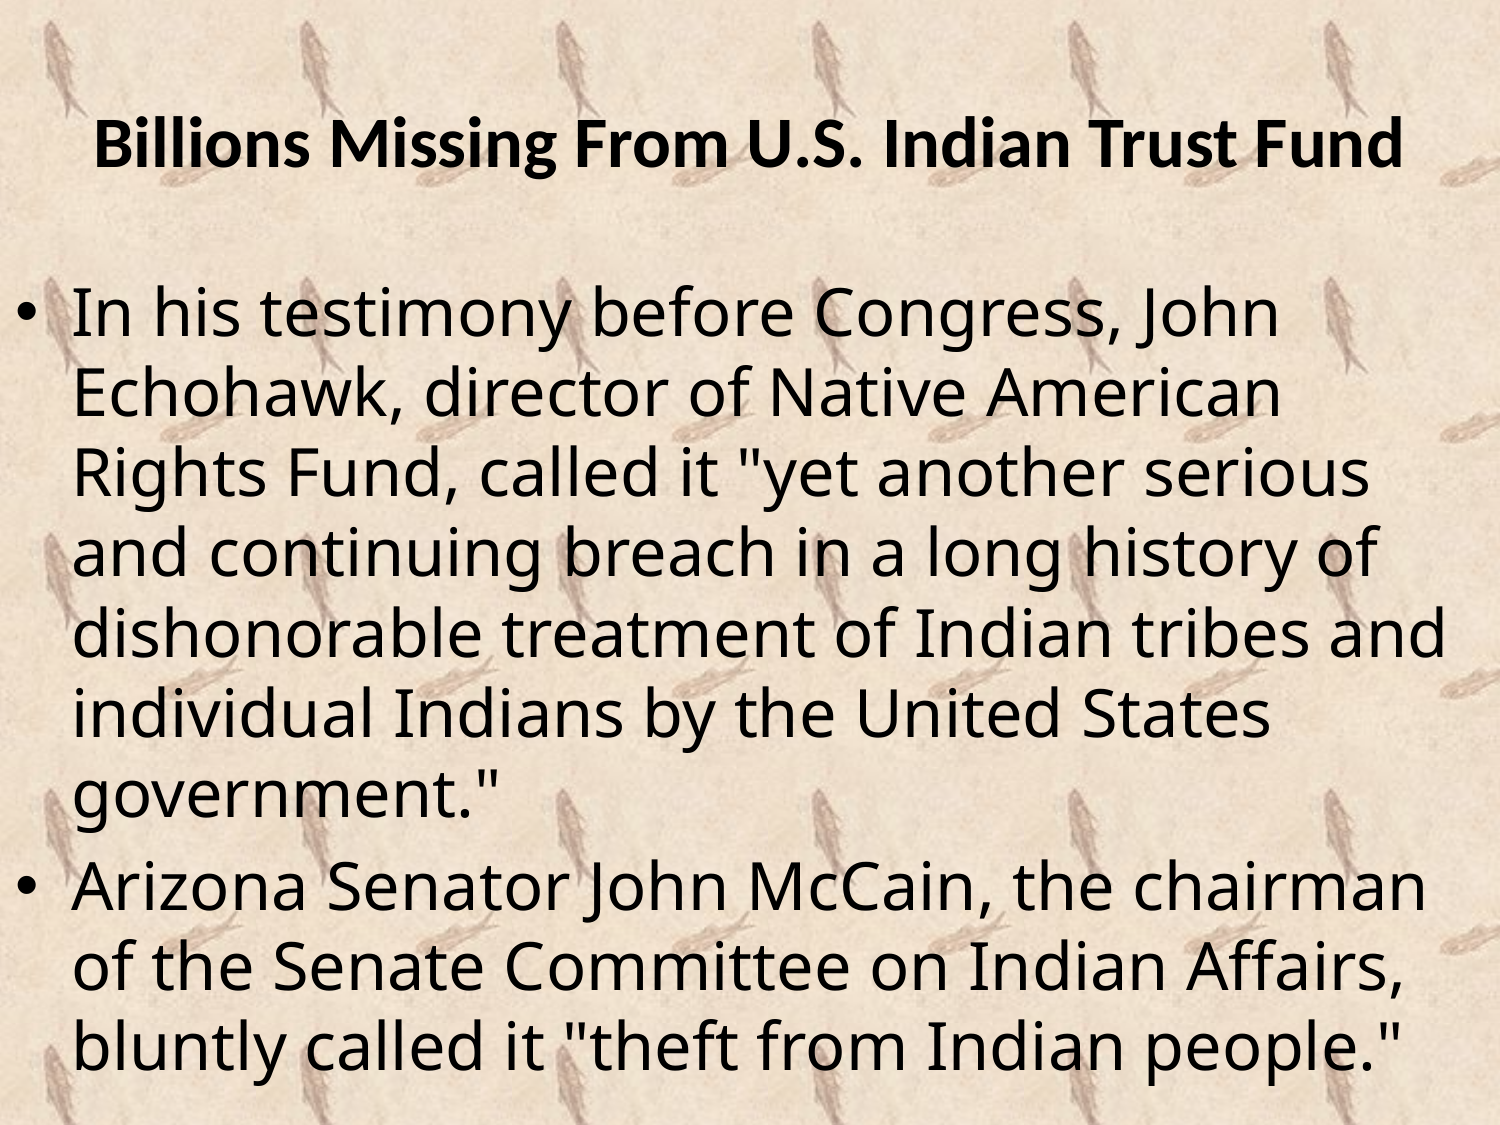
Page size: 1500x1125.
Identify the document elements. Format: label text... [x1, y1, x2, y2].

title Billions Missing From U.S. Indian Trust Fund [75, 45, 1425, 233]
table_cell [0, 0, 1500, 262]
list In his testimony before Congress, John Echohawk, director of Native American Rights Fund, called it "yet another serious and continuing breach in a long history of dishonorable treatment of Indian tribes and individual Indians by the United States government." Arizona Senator John McCain, the chairman of the Senate Committee on Indian Affairs, bluntly called it "theft from Indian people." [0, 262, 1500, 1125]
